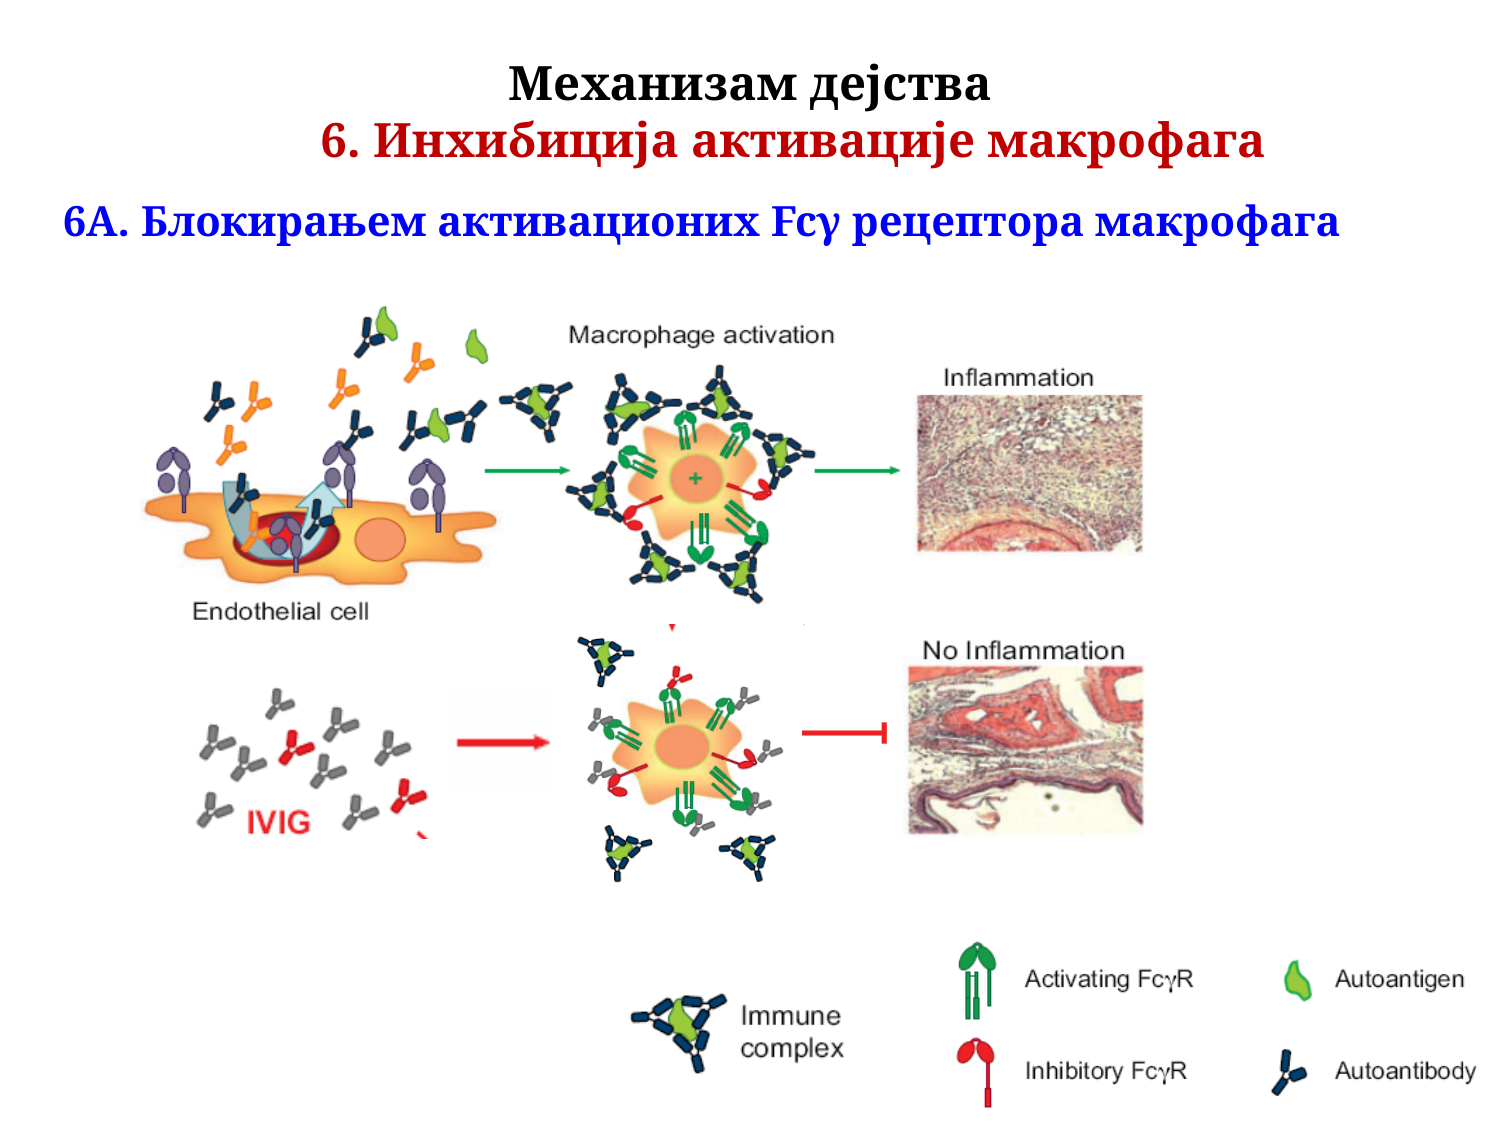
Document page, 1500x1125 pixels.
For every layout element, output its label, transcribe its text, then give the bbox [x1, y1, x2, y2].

picture [624, 987, 866, 1092]
picture [162, 649, 435, 839]
picture [949, 916, 1500, 1125]
title Механизам дејства 6. Инхибиција активације макрофага [75, 45, 1425, 187]
text_box 6А. Блокирањем активационих Fcγ рецептора макрофага [37, 187, 1475, 253]
picture [137, 299, 1226, 901]
